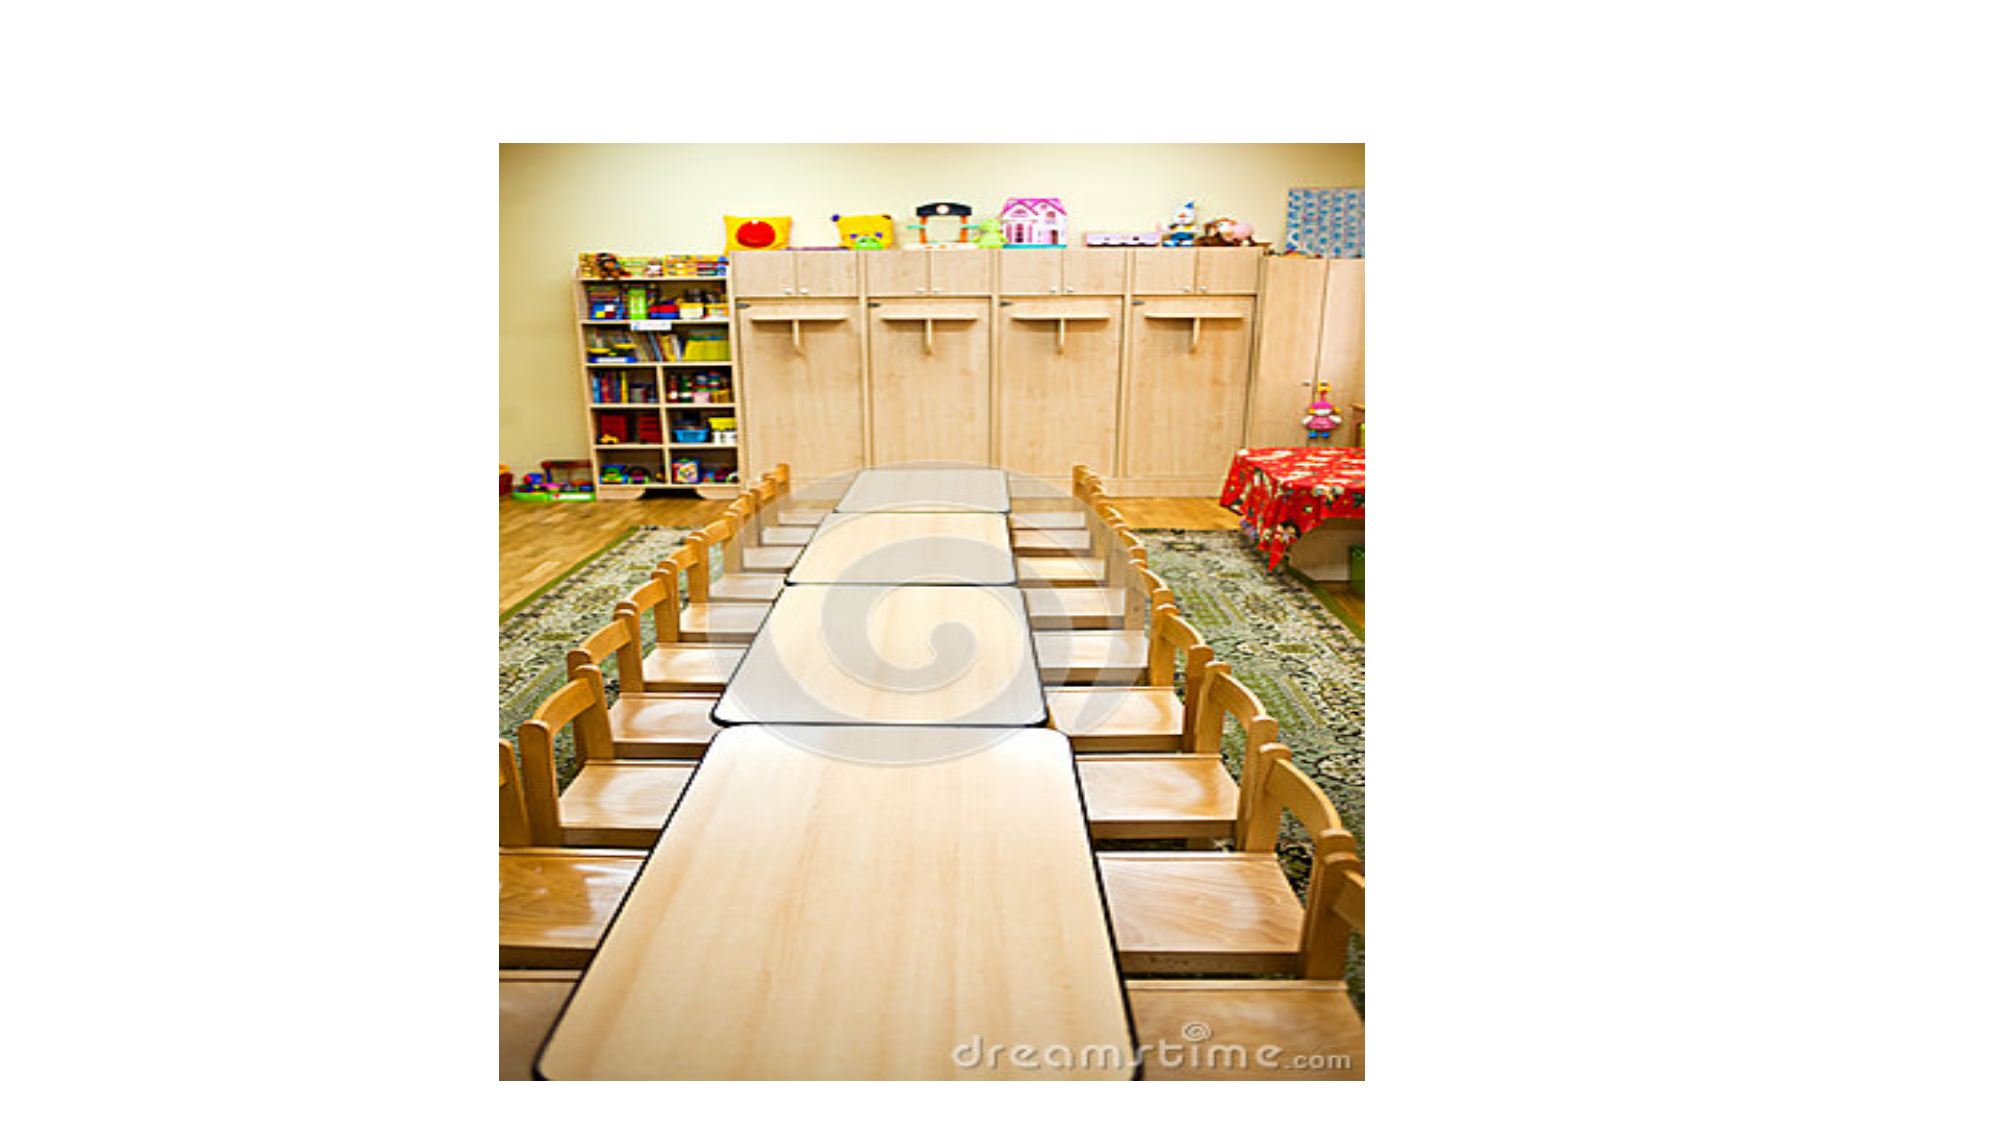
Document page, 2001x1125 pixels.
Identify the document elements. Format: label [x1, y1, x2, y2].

picture [499, 143, 1365, 1082]
